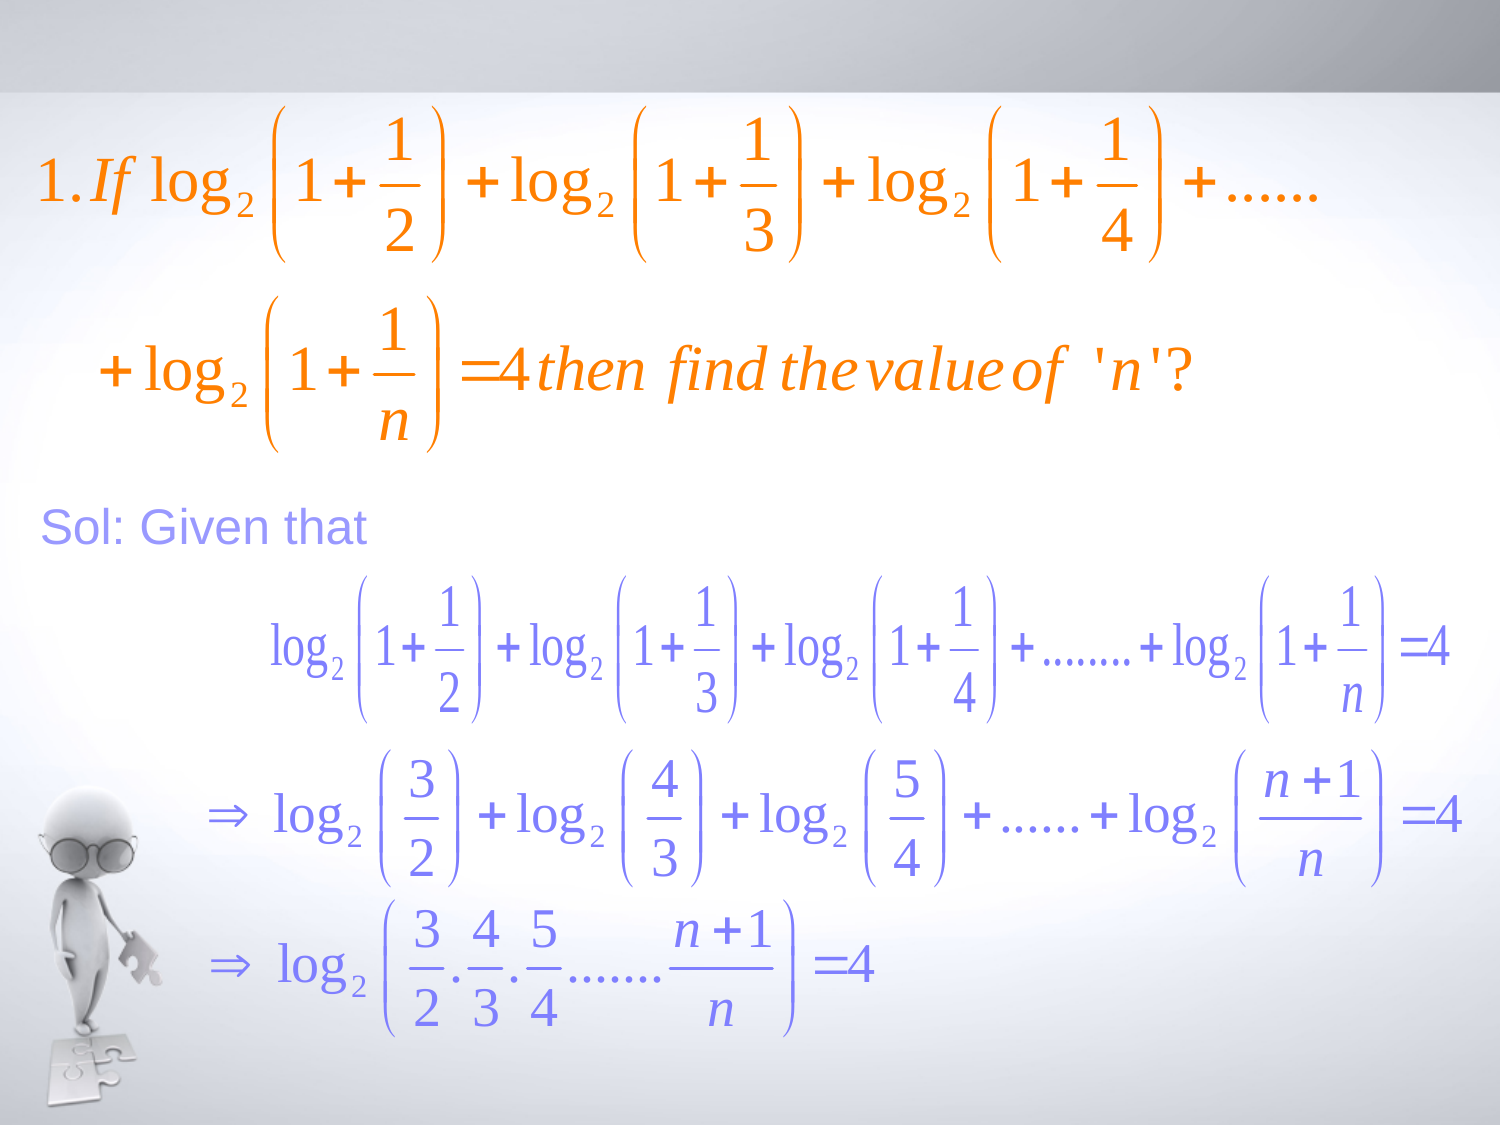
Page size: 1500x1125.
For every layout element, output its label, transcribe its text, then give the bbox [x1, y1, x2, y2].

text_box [262, 562, 1463, 735]
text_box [199, 887, 890, 1051]
picture [0, 0, 1500, 1125]
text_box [37, 99, 1326, 461]
text_box Sol: Given that [24, 487, 1325, 623]
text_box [197, 737, 1476, 901]
